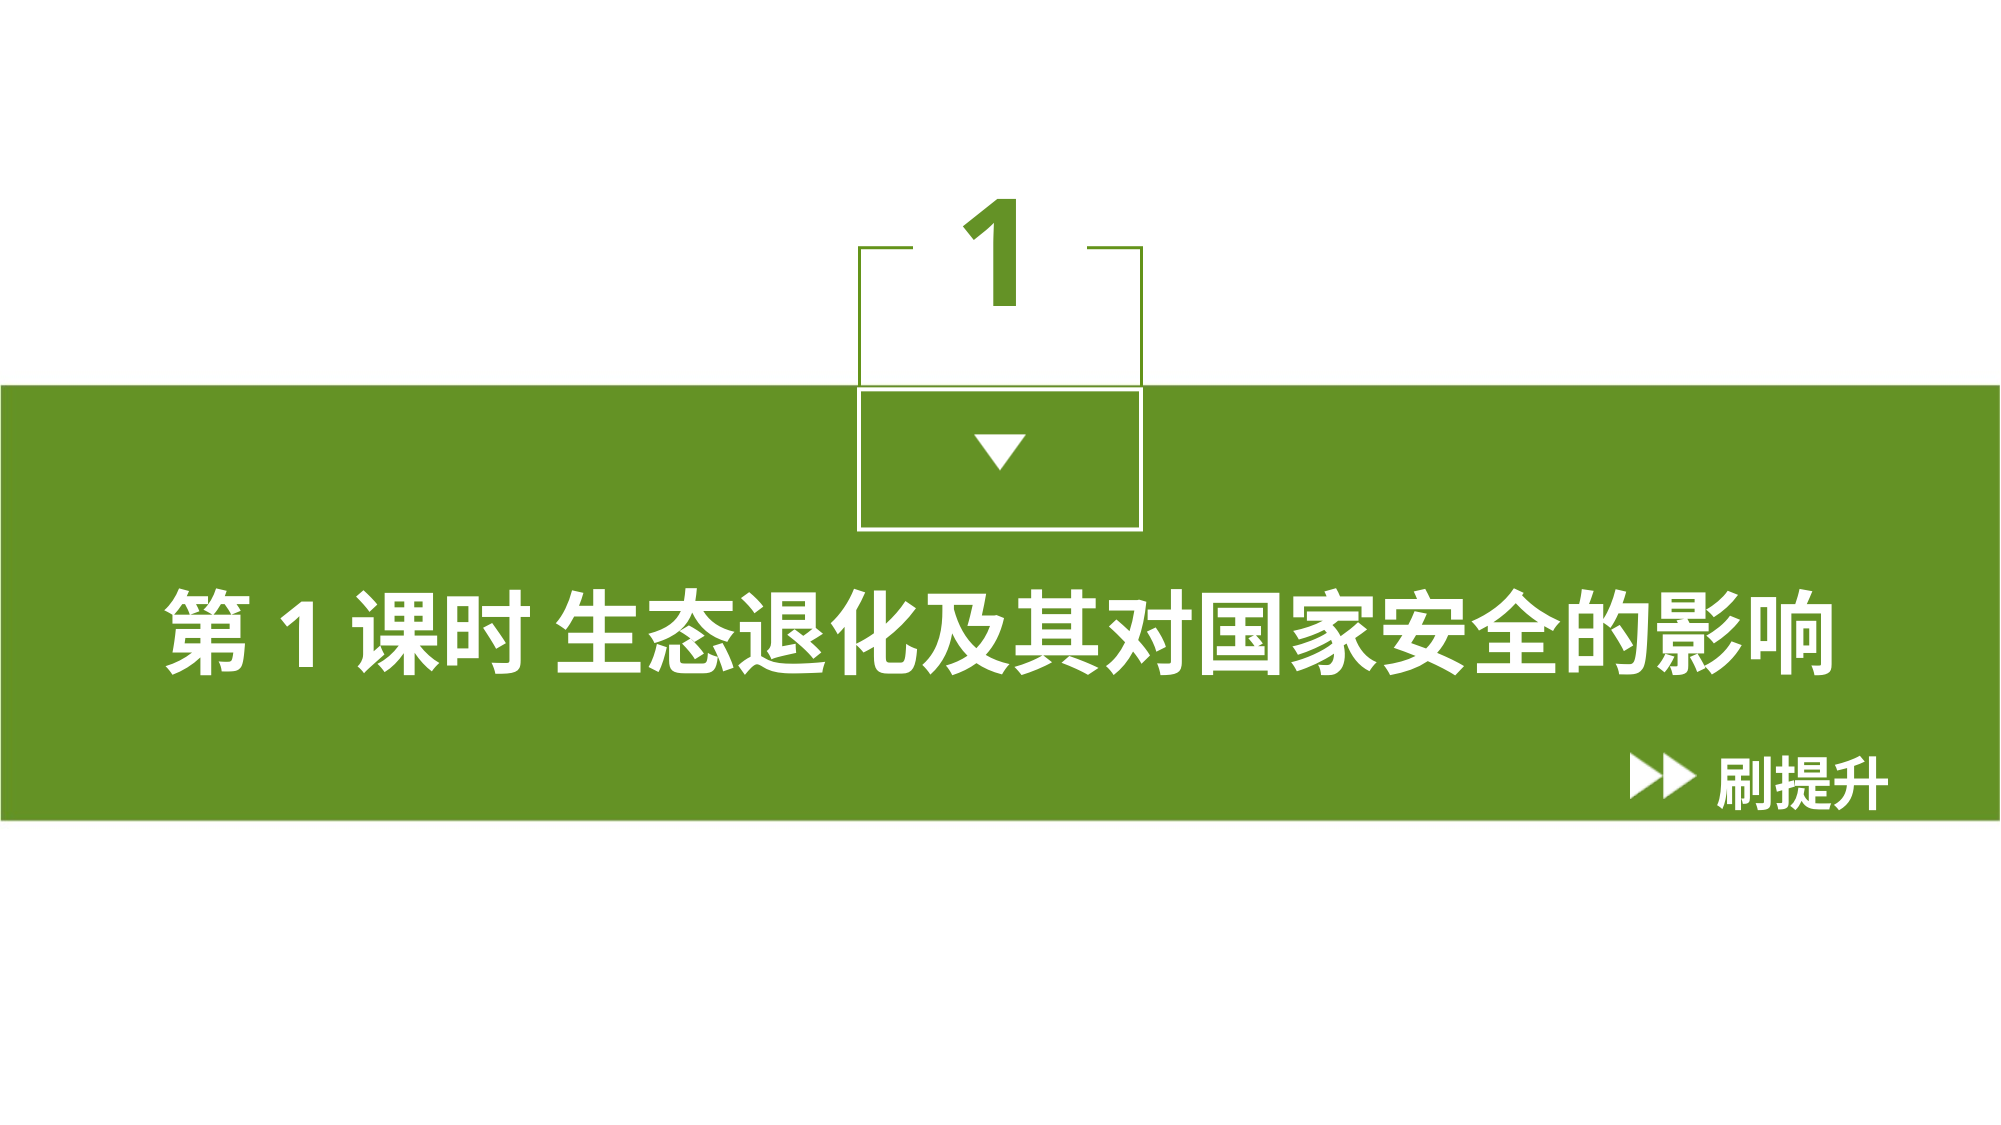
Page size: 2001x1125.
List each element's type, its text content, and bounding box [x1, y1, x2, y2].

text_box 1 [865, 148, 1130, 345]
text_box 刷提升 [1715, 718, 1997, 812]
text_box 第1课时 生态退化及其对国家安全的影响 [37, 572, 1962, 791]
picture [0, 0, 2000, 1125]
